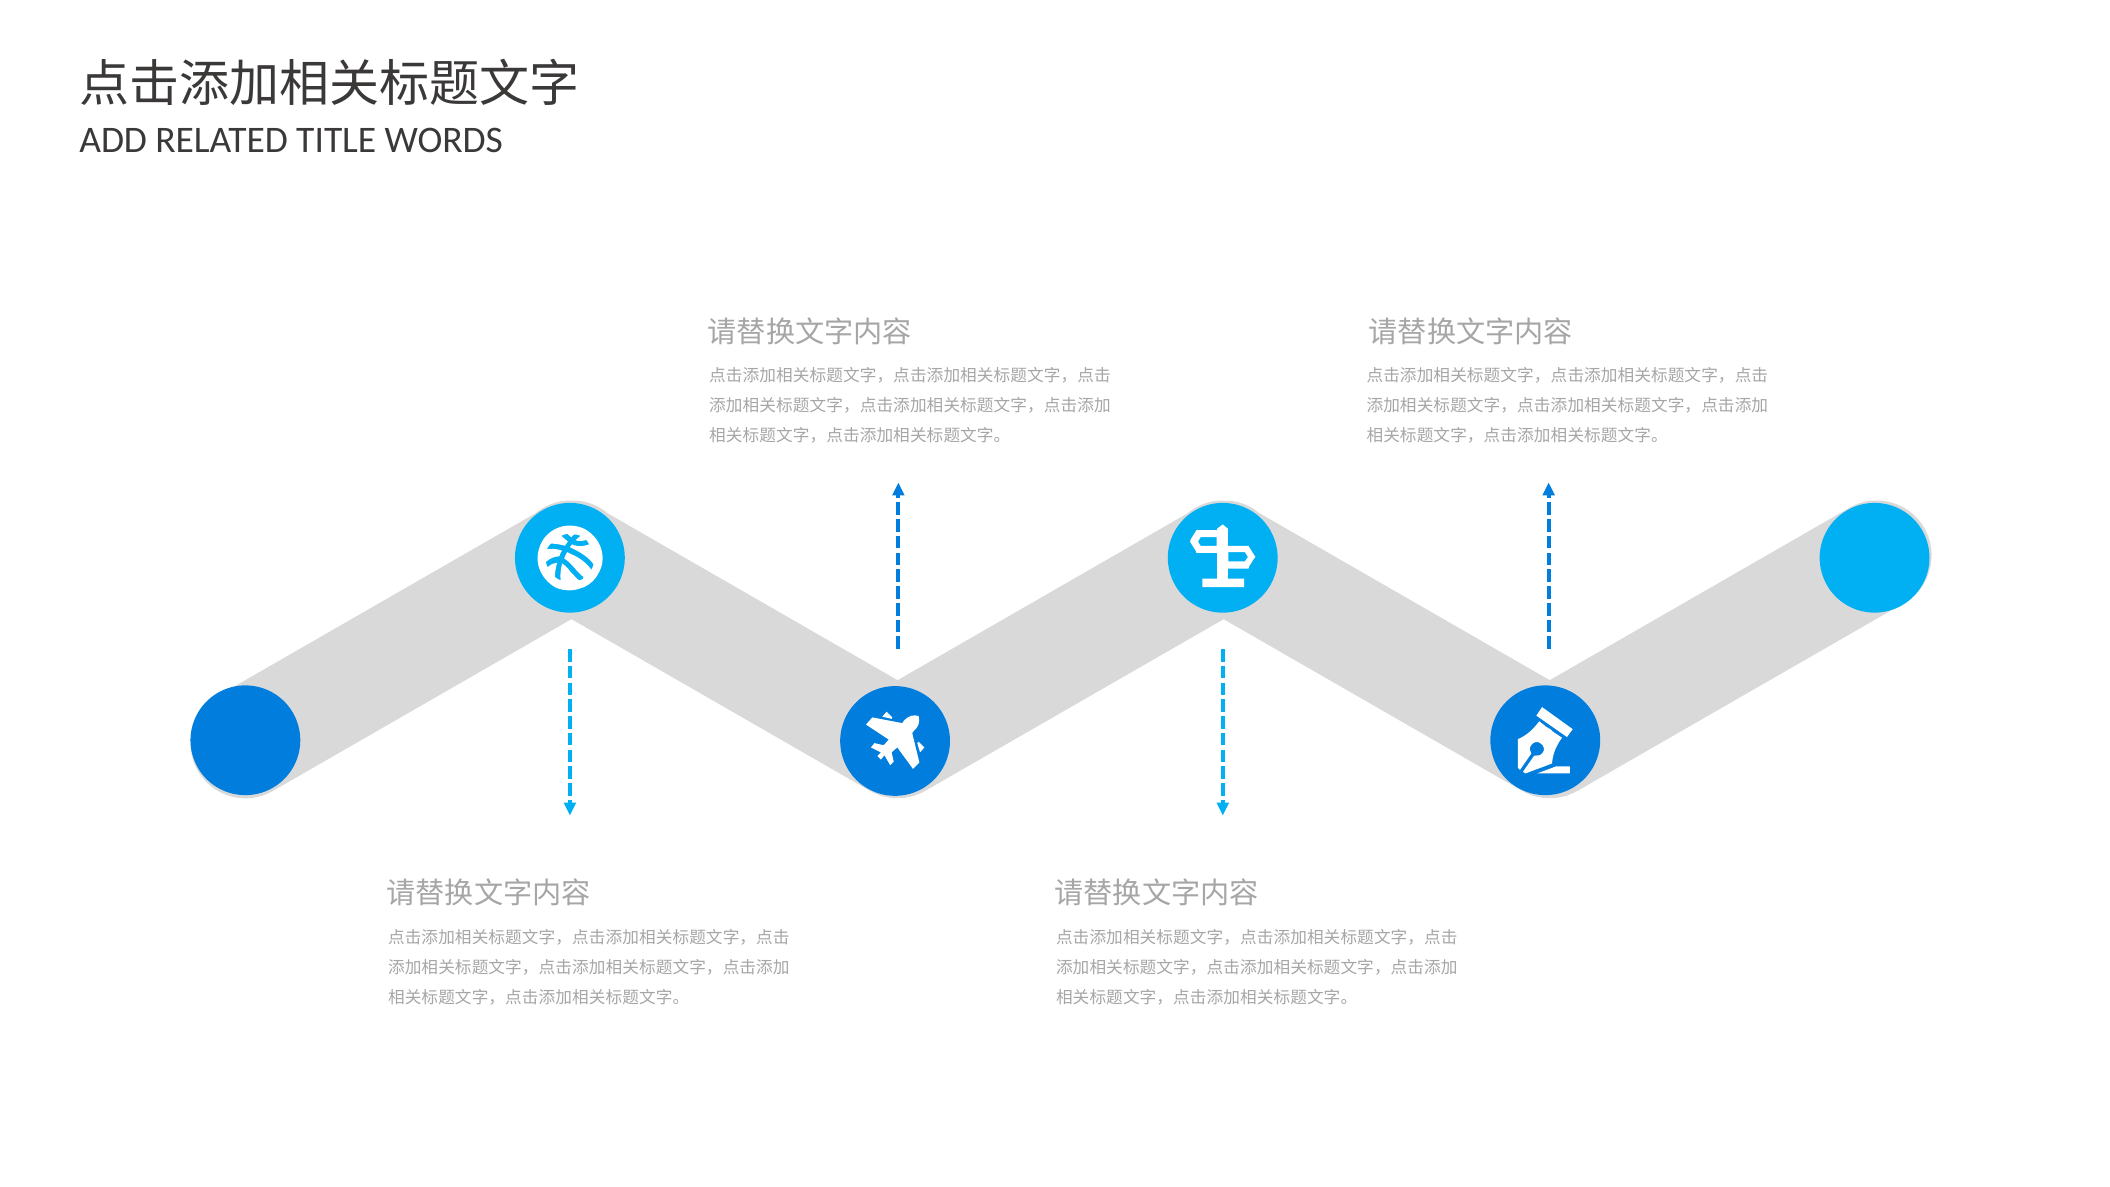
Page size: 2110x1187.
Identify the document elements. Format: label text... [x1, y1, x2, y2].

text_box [190, 268, 1930, 1030]
text_box 点击添加相关标题文字 [63, 43, 596, 120]
text_box ADD RELATED TITLE WORDS [63, 107, 520, 169]
